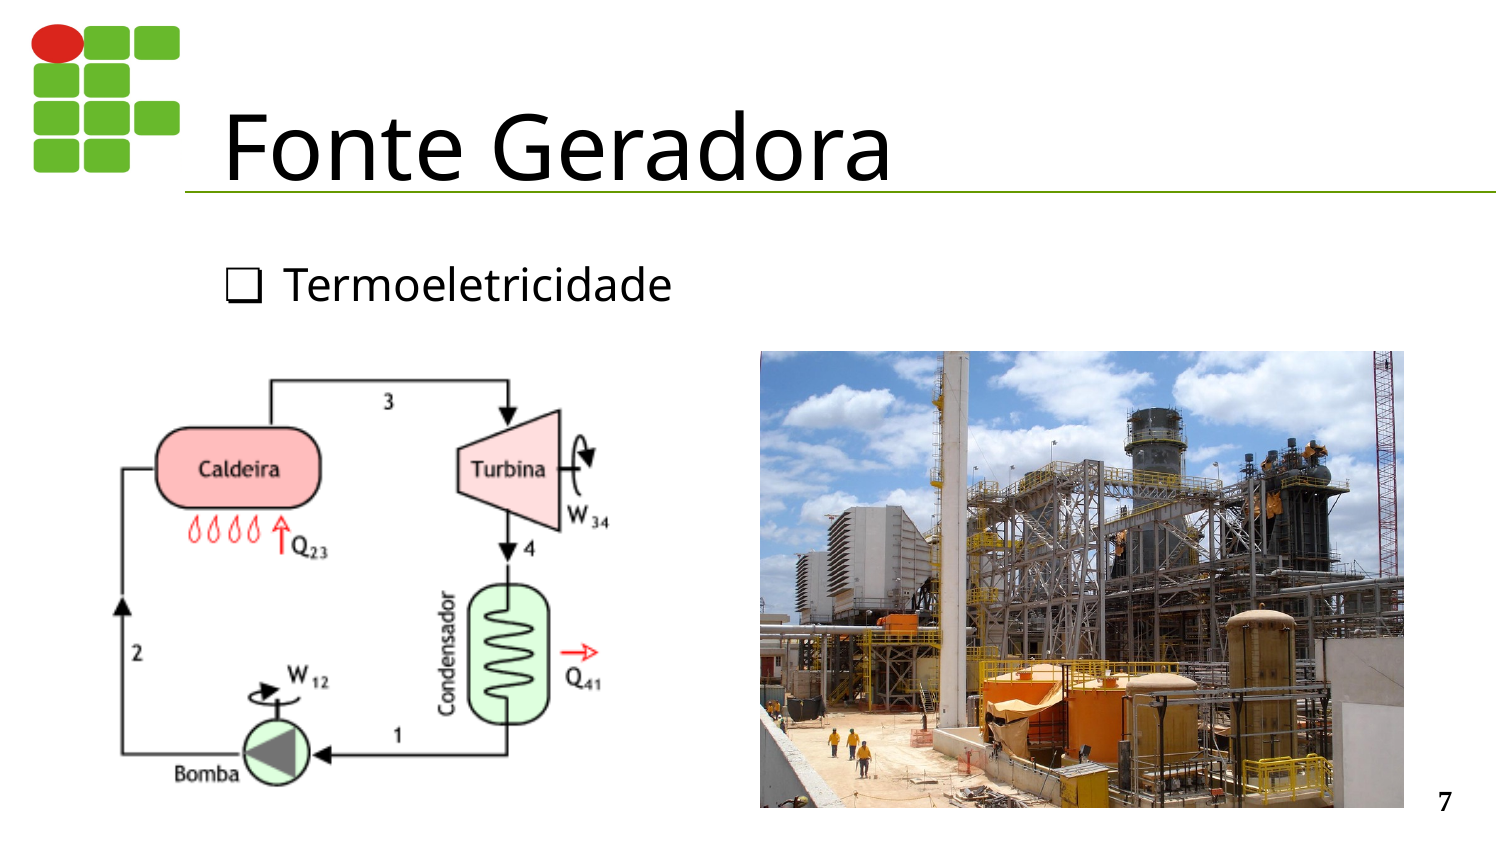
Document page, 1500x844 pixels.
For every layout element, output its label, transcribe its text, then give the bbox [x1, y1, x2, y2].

text_box ‹#› [1155, 768, 1468, 825]
title Fonte Geradora [206, 26, 1468, 207]
picture [29, 23, 182, 174]
picture [94, 351, 627, 808]
picture [760, 351, 1404, 808]
list Termoeletricidade [193, 248, 1469, 327]
